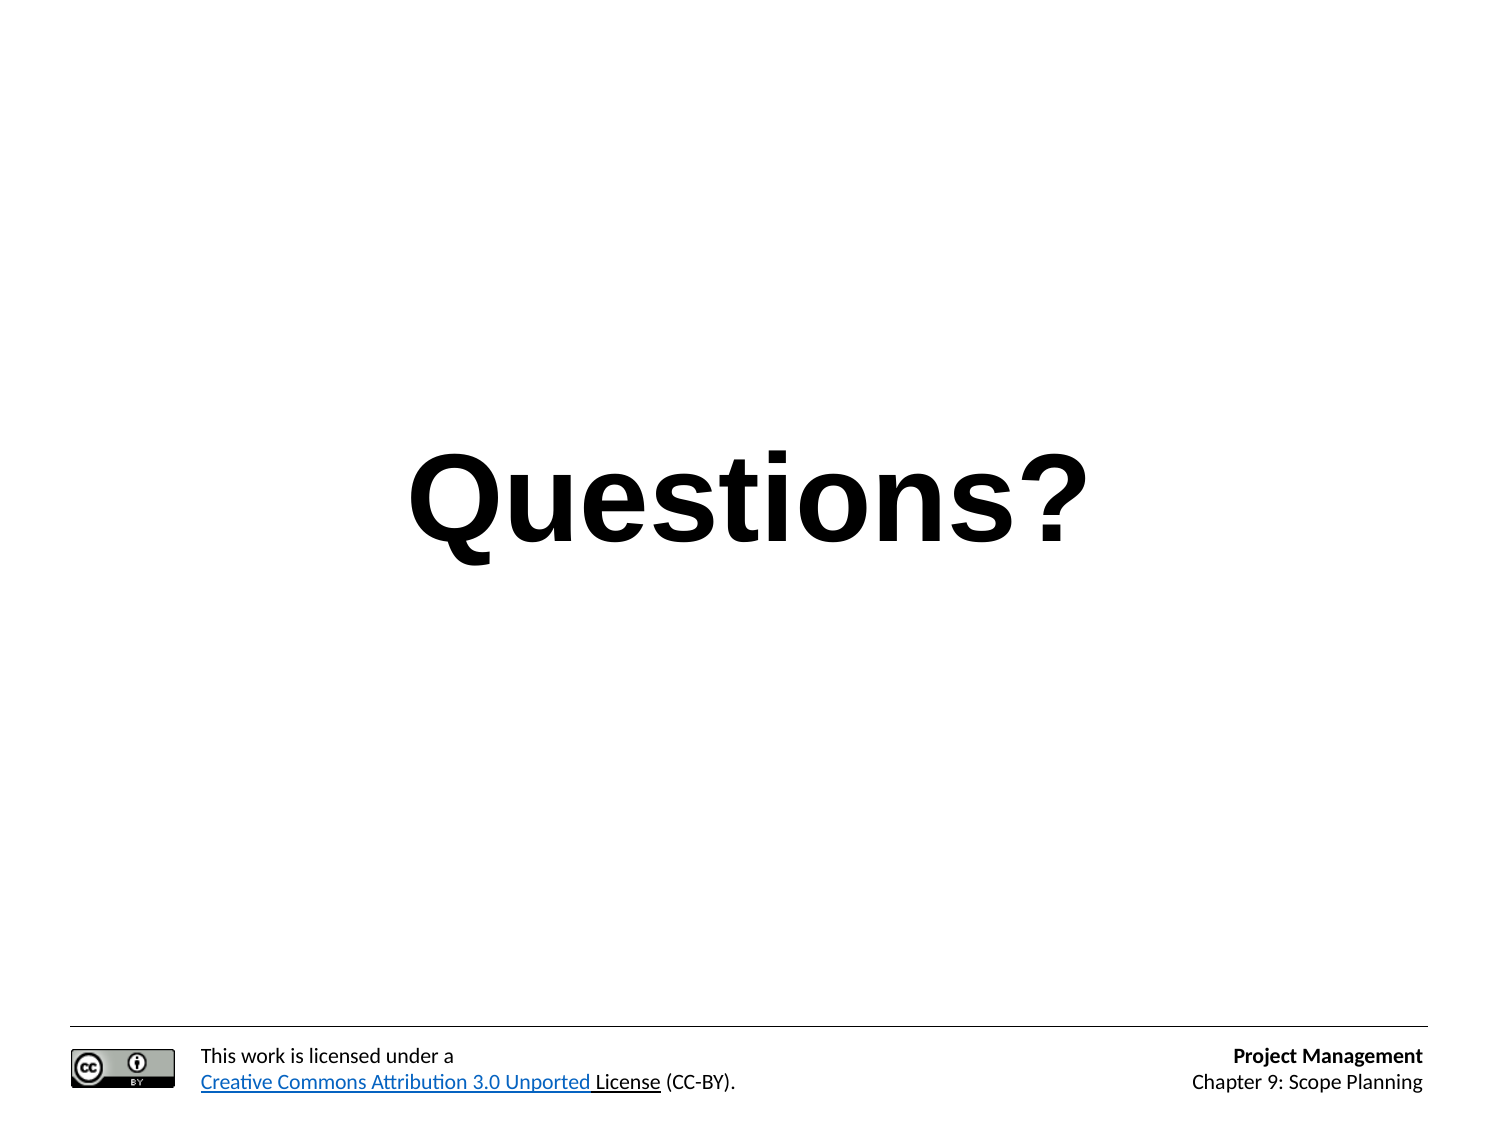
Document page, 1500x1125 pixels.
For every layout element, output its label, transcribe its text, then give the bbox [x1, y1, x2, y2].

title Questions? [112, 184, 1388, 576]
picture [71, 1049, 175, 1088]
